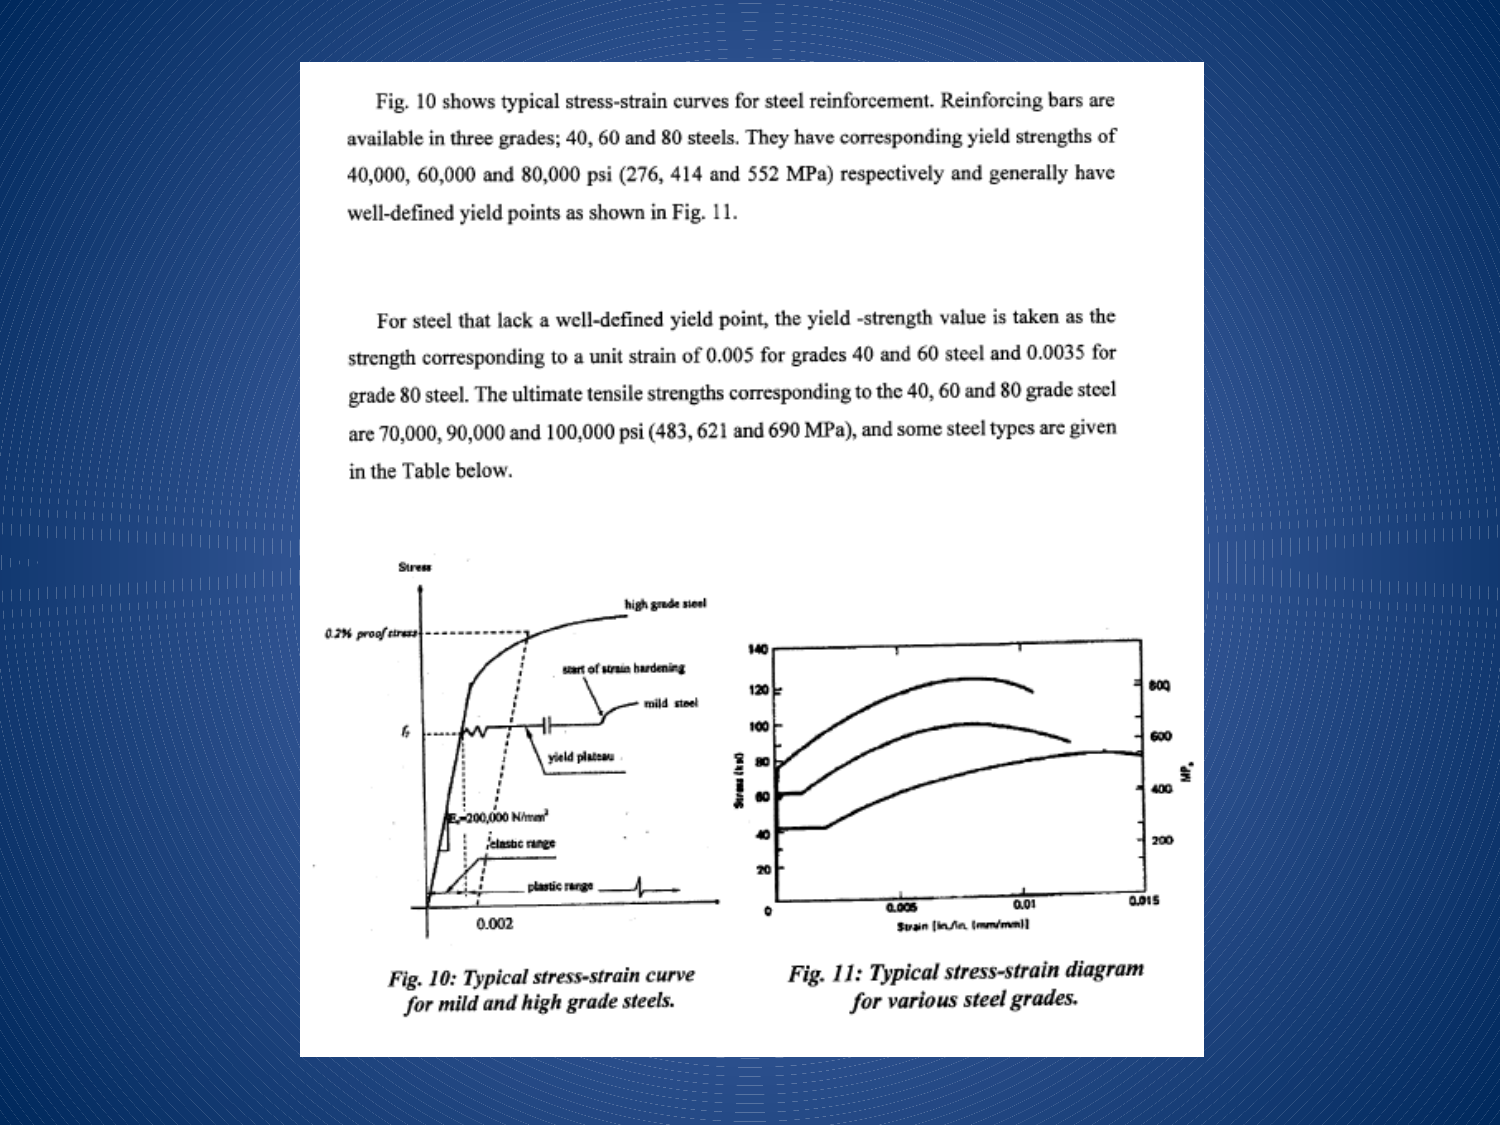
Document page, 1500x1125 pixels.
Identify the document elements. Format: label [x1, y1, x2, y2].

picture [299, 62, 1204, 1058]
